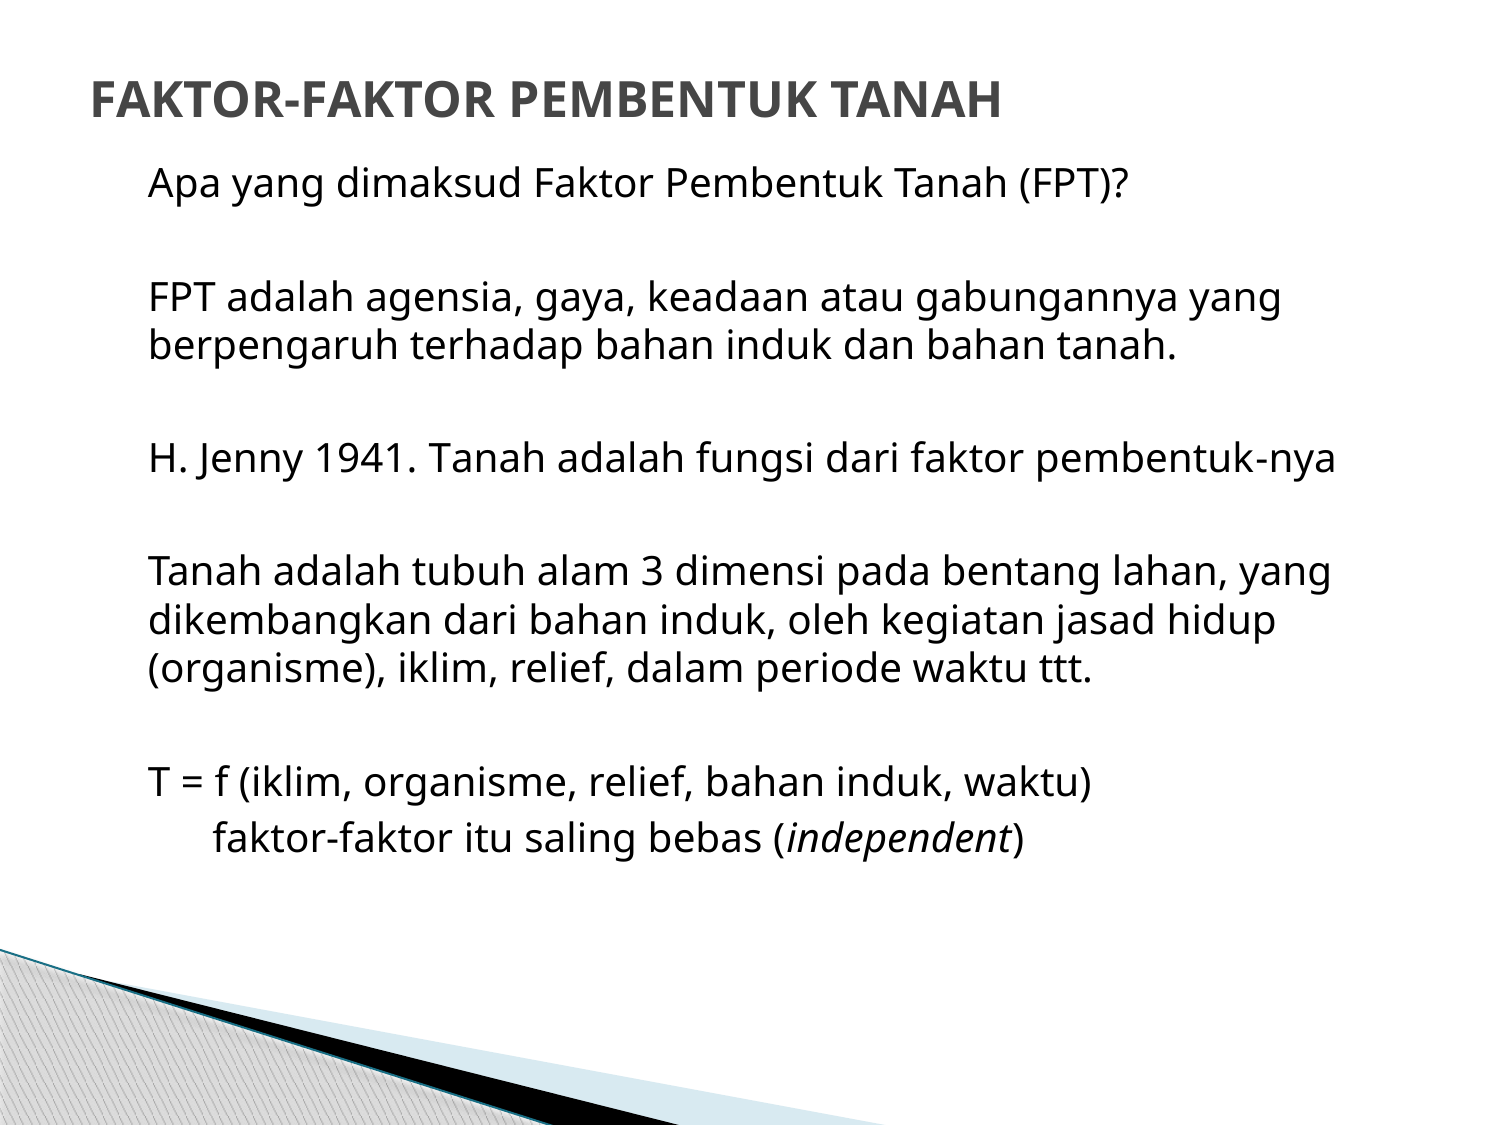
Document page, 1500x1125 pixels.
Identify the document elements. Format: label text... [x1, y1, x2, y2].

title FAKTOR-FAKTOR PEMBENTUK TANAH [75, 50, 1425, 146]
list Apa yang dimaksud Faktor Pembentuk Tanah (FPT)? FPT adalah agensia, gaya, keadaan atau gabungannya yang berpengaruh terhadap bahan induk dan bahan tanah. H. Jenny 1941. Tanah adalah fungsi dari faktor pembentuk-nya Tanah adalah tubuh alam 3 dimensi pada bentang lahan, yang dikembangkan dari bahan induk, oleh kegiatan jasad hidup (organisme), iklim, relief, dalam periode waktu ttt. T = f (iklim, organisme, relief, bahan induk, waktu) faktor-faktor itu saling bebas (independent) [75, 149, 1425, 986]
